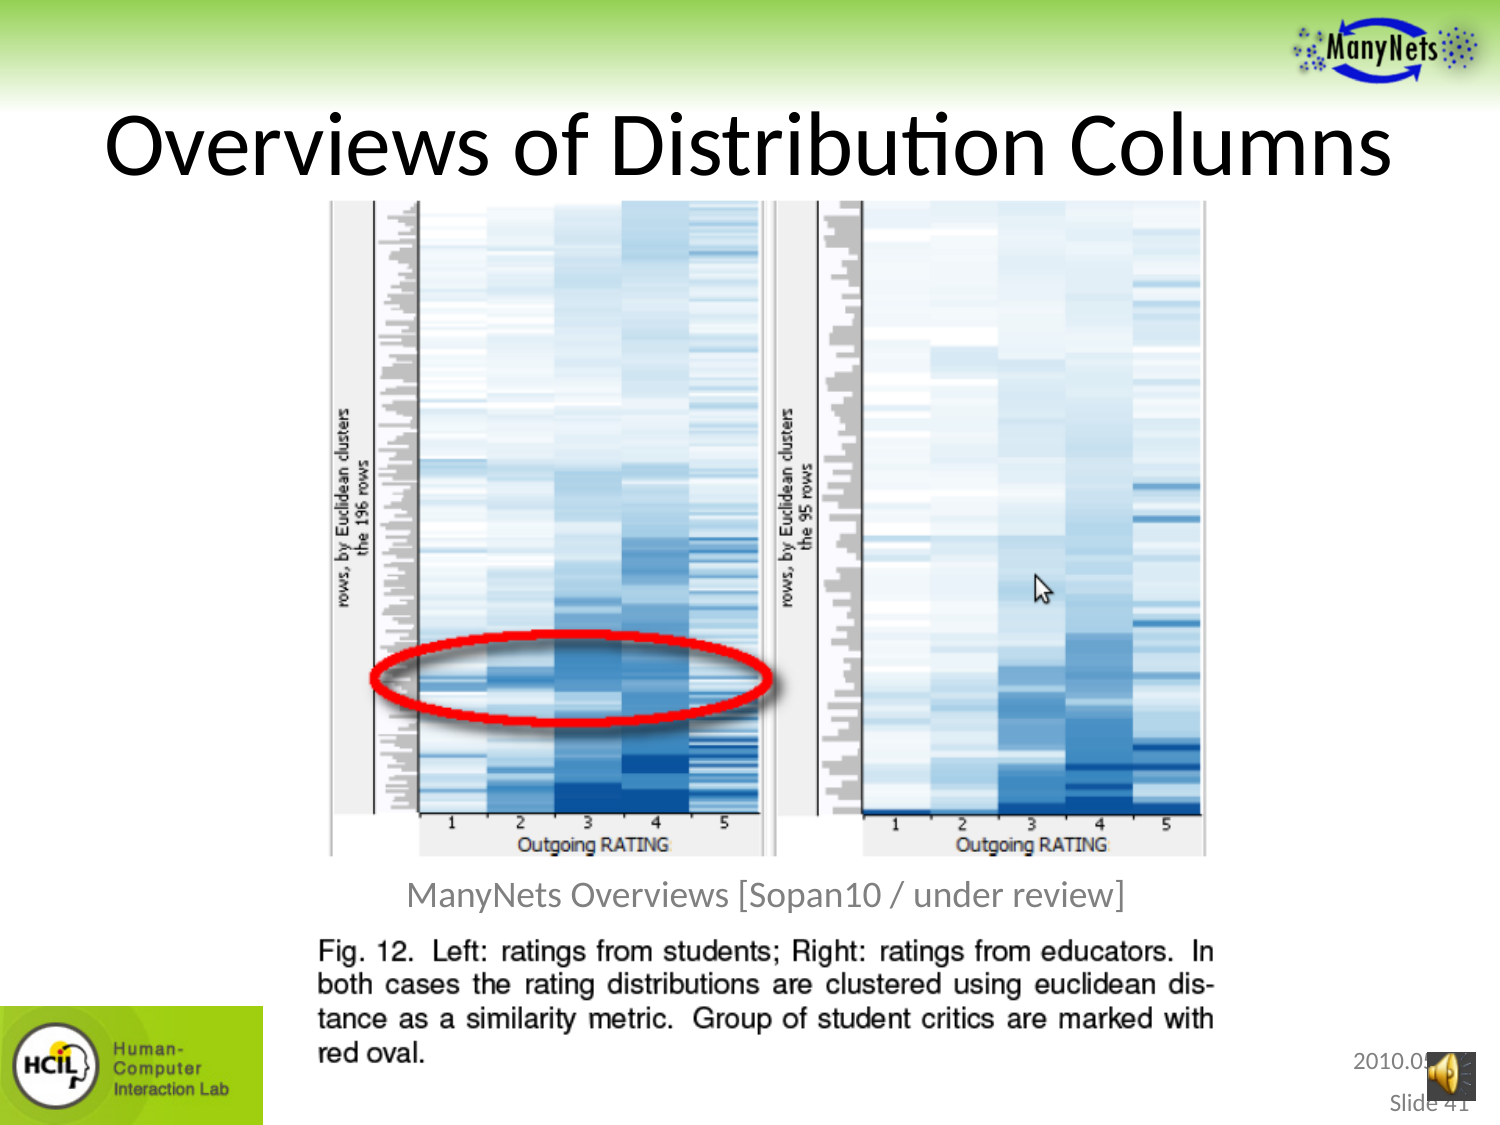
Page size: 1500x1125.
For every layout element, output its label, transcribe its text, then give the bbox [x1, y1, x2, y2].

picture [1276, 12, 1500, 90]
picture [299, 187, 1227, 1074]
title Overviews of Distribution Columns [75, 45, 1425, 233]
picture [0, 1006, 263, 1125]
picture [1426, 1051, 1477, 1102]
